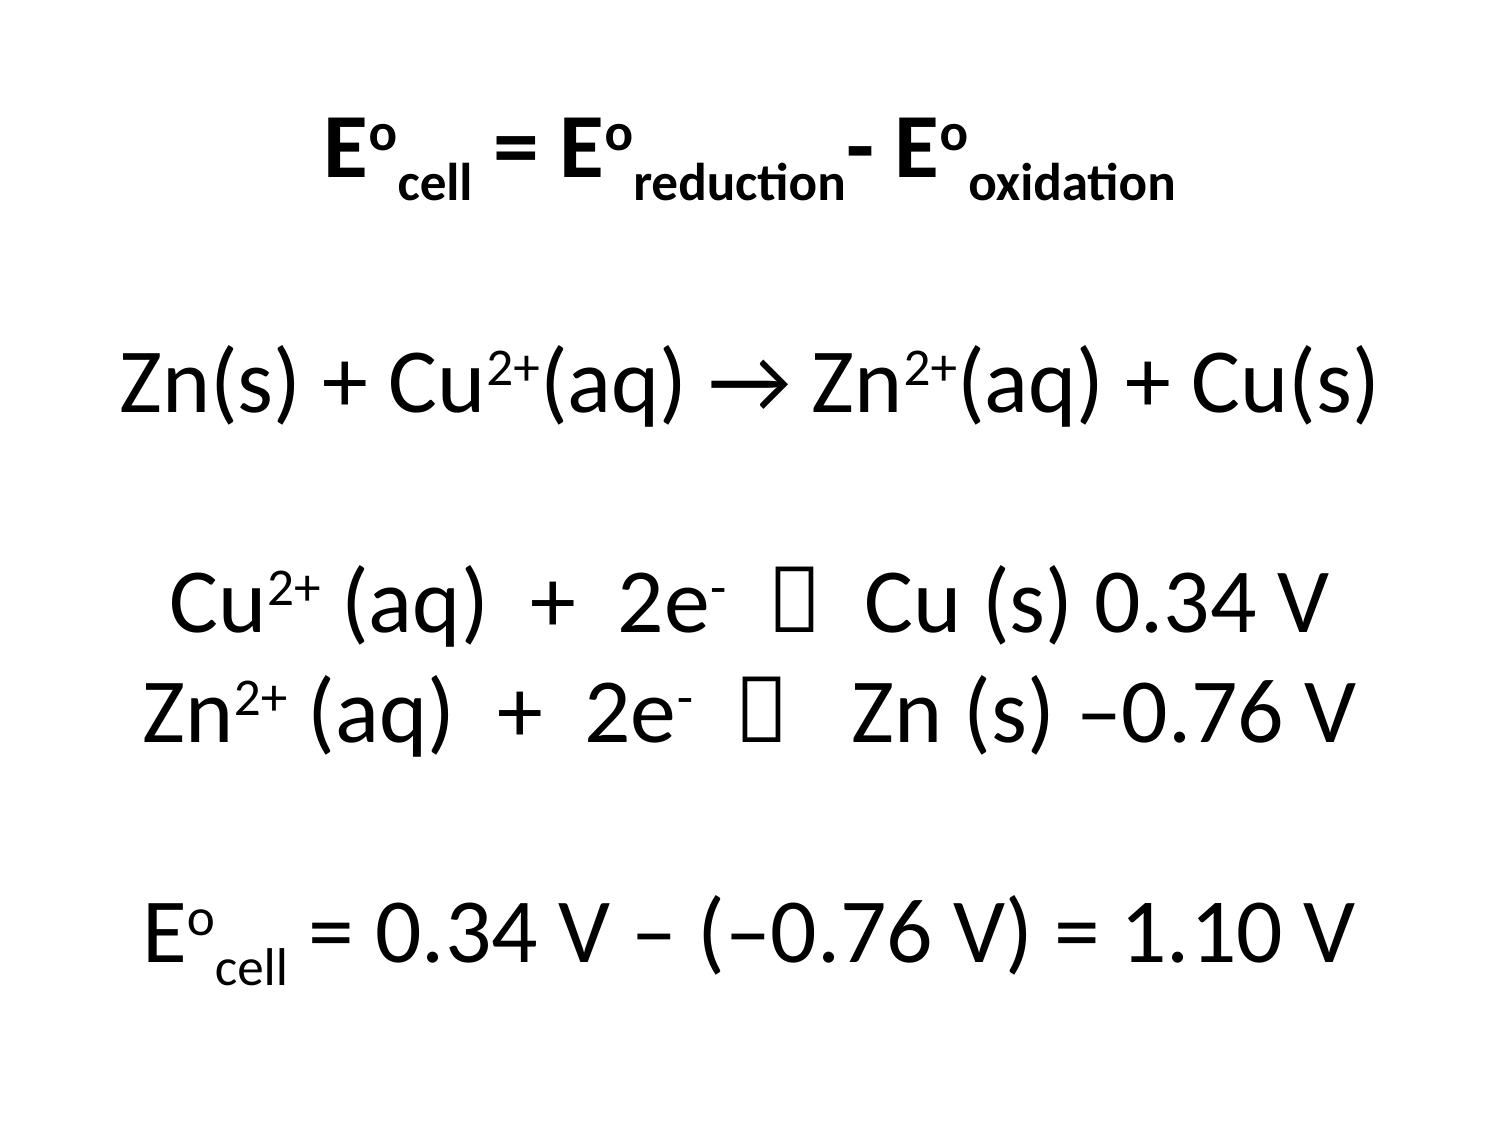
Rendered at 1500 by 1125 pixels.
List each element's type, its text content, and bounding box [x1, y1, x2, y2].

title Eocell = Eoreduction- Eooxidation Zn(s) + Cu2+(aq) → Zn2+(aq) + Cu(s) Cu2+ (aq) + 2e-  Cu (s) 0.34 V Zn2+ (aq) + 2e-  Zn (s) –0.76 V Eocell = 0.34 V – (–0.76 V) = 1.10 V [75, 45, 1425, 1038]
